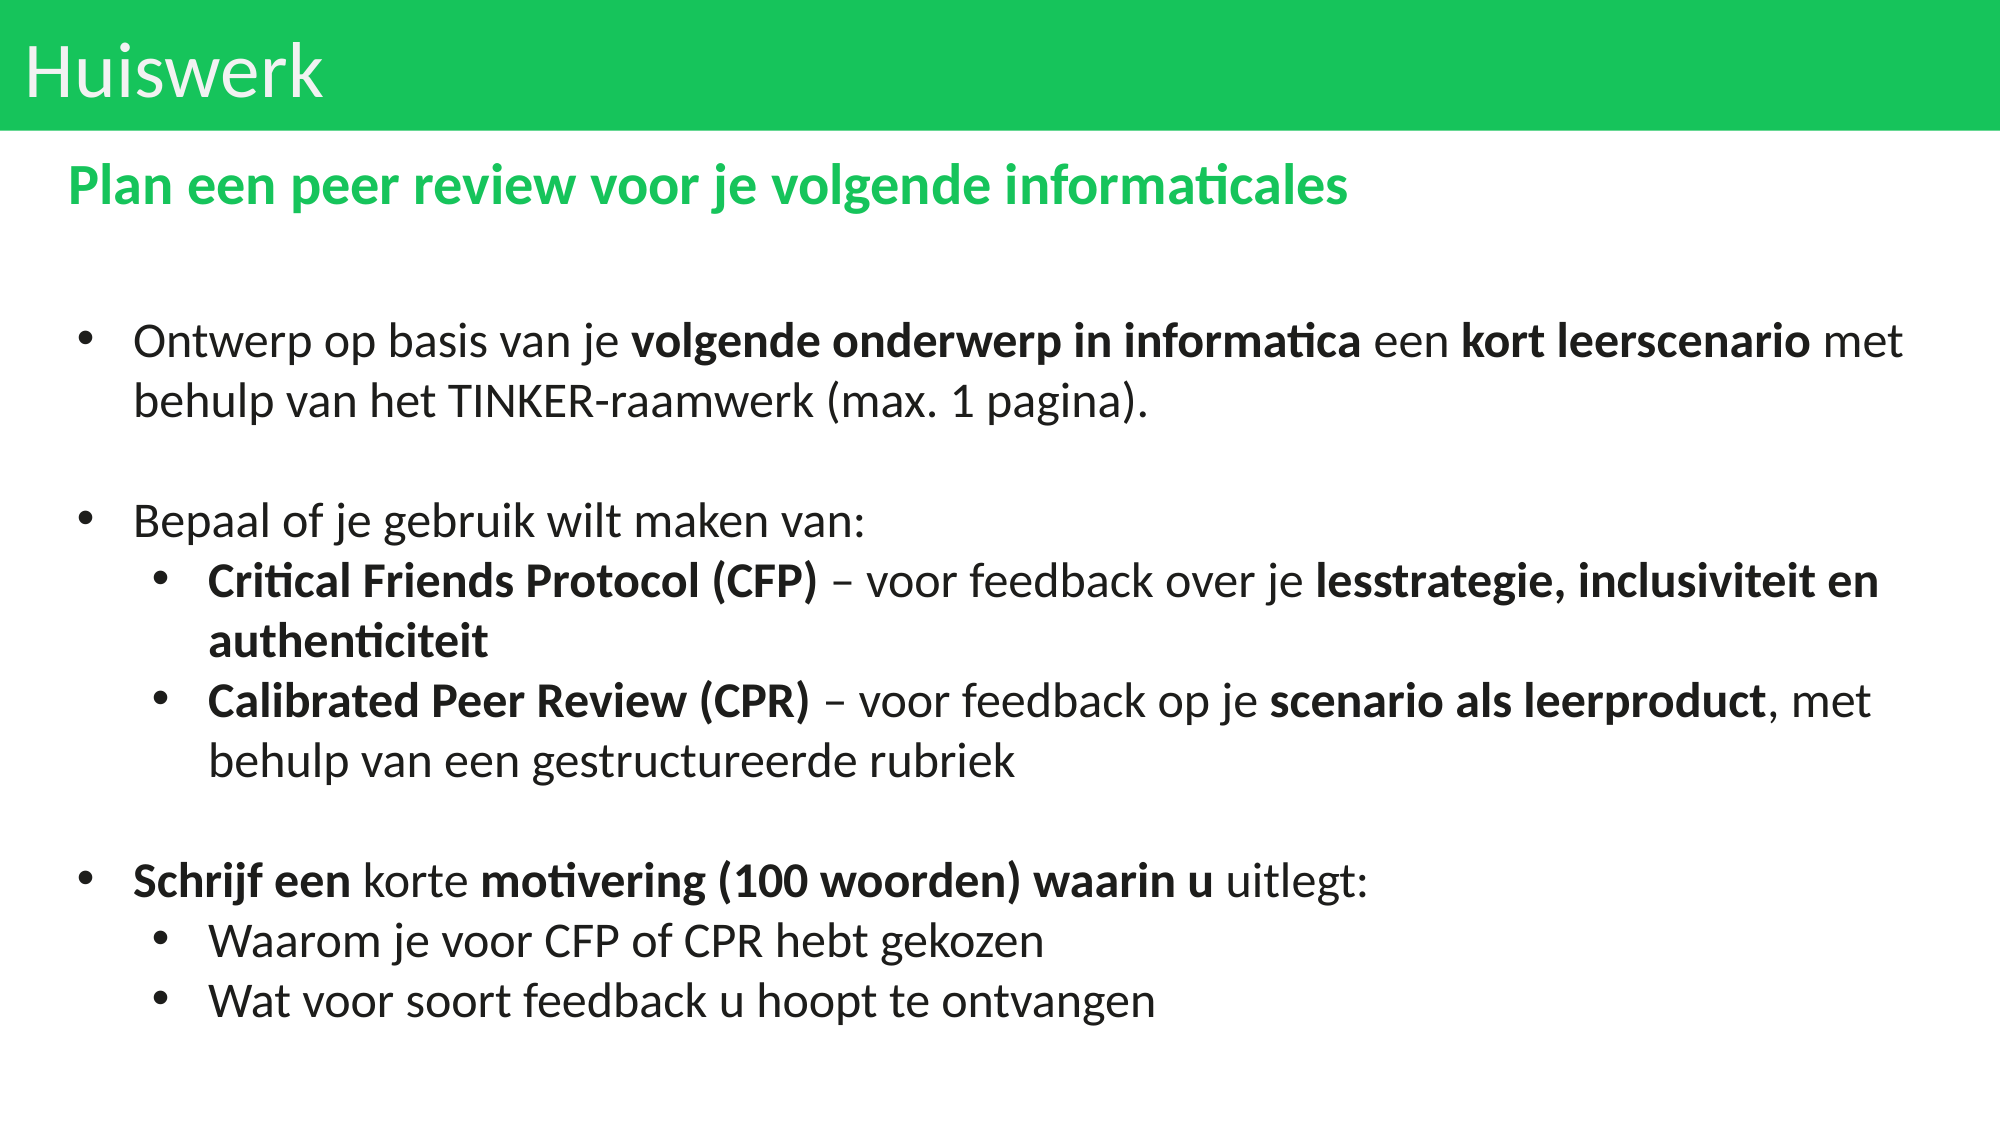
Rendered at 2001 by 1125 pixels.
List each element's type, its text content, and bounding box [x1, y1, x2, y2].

title Huiswerk [16, 13, 1976, 131]
list Ontwerp op basis van je volgende onderwerp in informatica een kort leerscenario met behulp van het TINKER-raamwerk (max. 1 pagina). Bepaal of je gebruik wilt maken van: Critical Friends Protocol (CFP) – voor feedback over je lesstrategie, inclusiviteit en authenticiteit Calibrated Peer Review (CPR) – voor feedback op je scenario als leerproduct, met behulp van een gestructureerde rubriek Schrijf een korte motivering (100 woorden) waarin u uitlegt: Waarom je voor CFP of CPR hebt gekozen Wat voor soort feedback u hoopt te ontvangen [61, 299, 1929, 1108]
list Plan een peer review voor je volgende informaticales [16, 140, 1976, 231]
